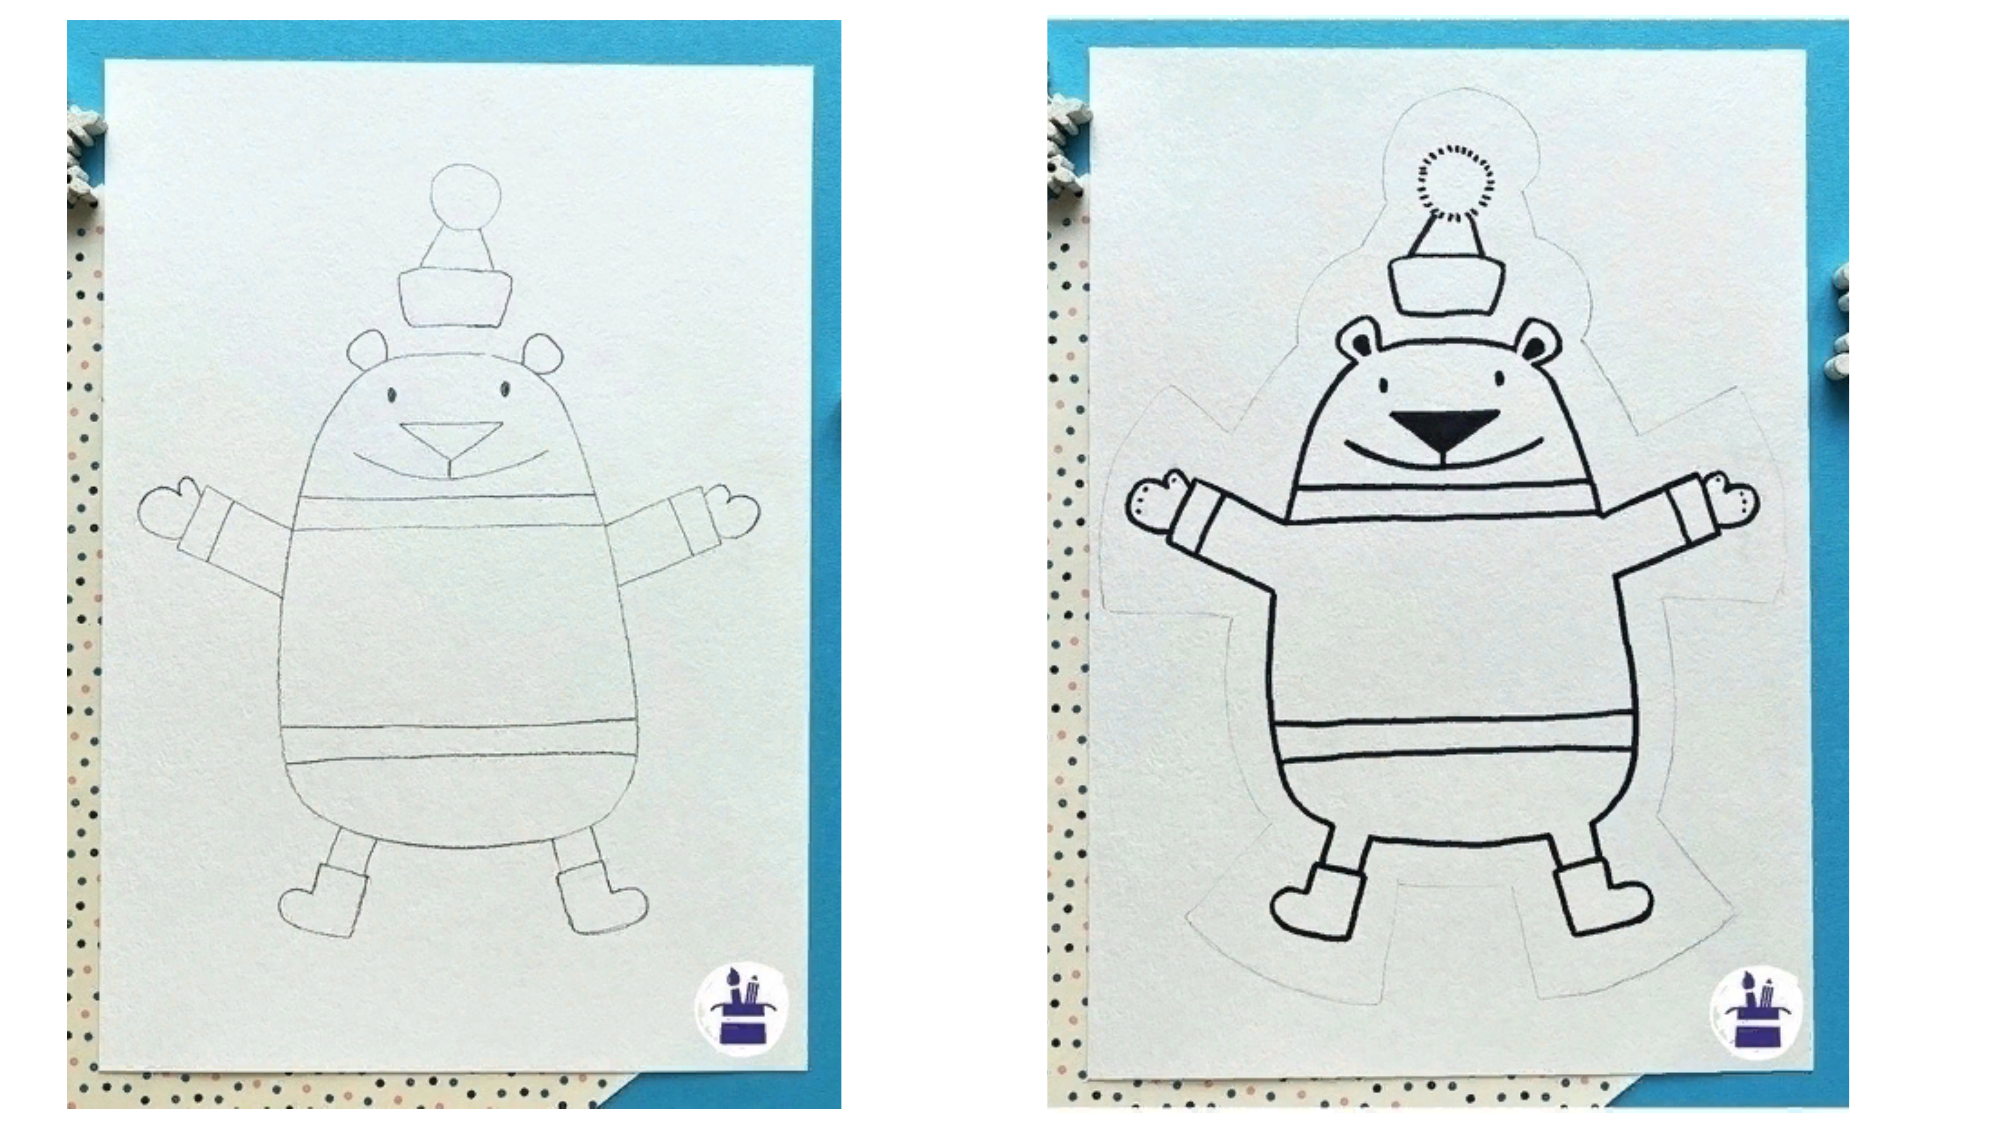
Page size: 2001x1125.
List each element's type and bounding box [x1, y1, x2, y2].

picture [1047, 15, 1850, 1113]
picture [67, 20, 842, 1109]
